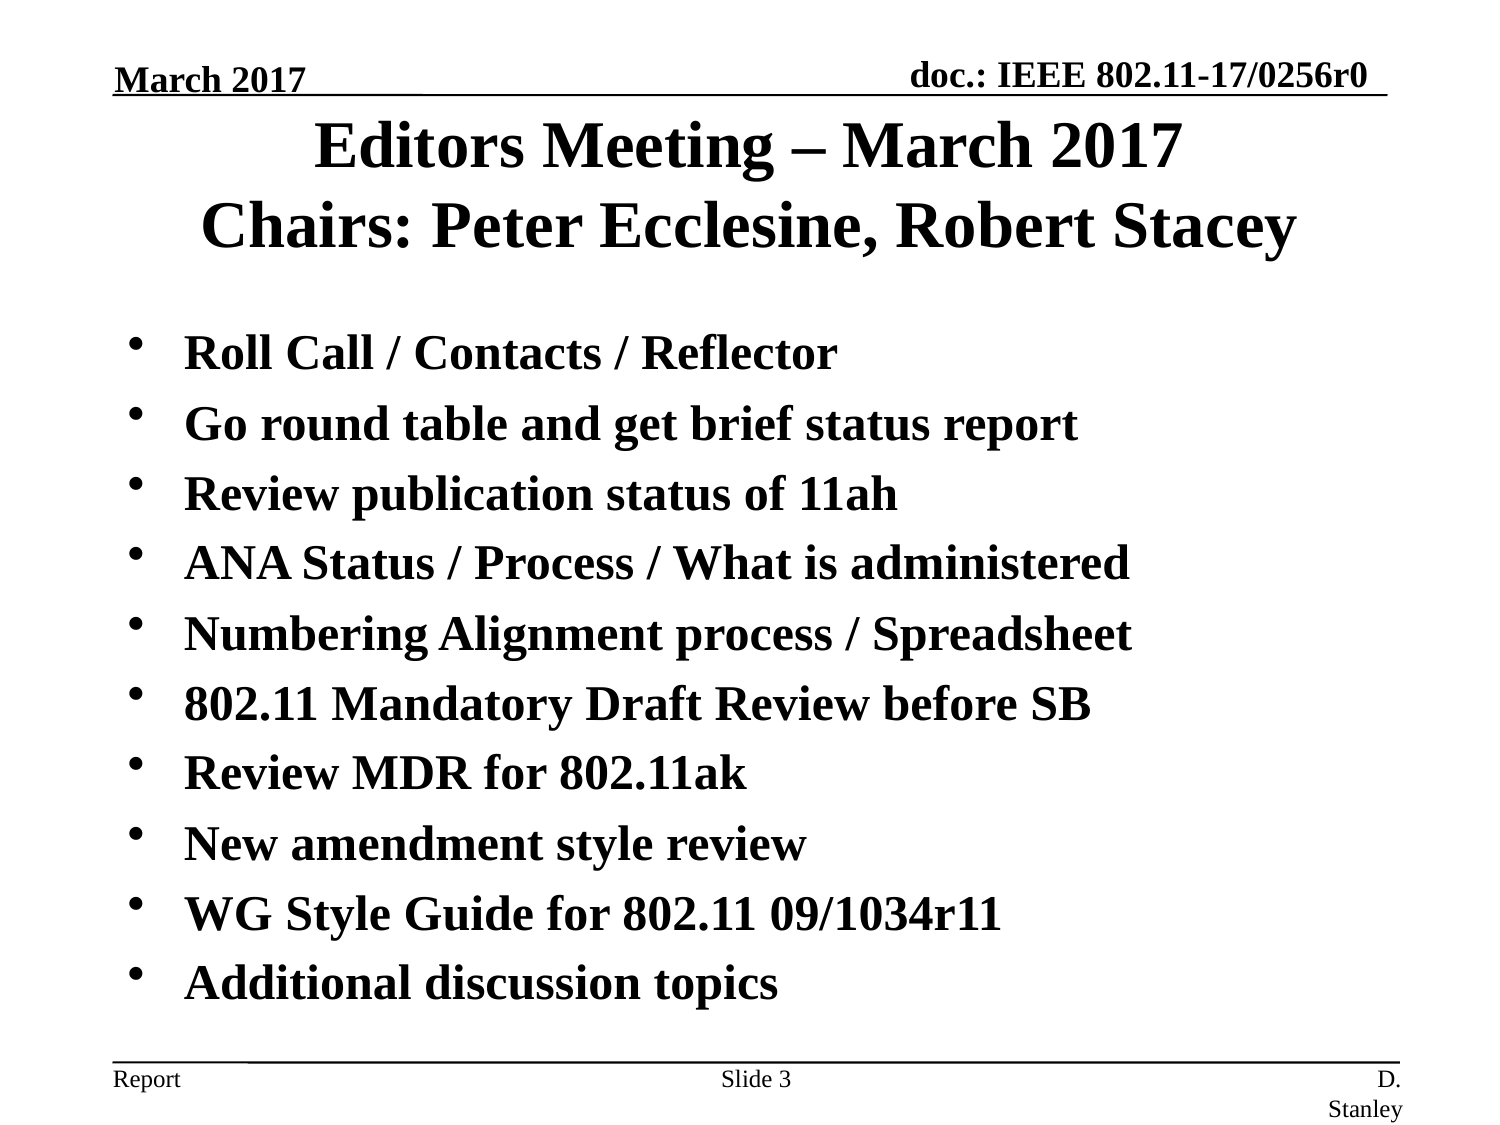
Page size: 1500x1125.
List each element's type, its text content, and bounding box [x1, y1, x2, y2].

list Roll Call / Contacts / Reflector Go round table and get brief status report Review publication status of 11ah ANA Status / Process / What is administered Numbering Alignment process / Spreadsheet 802.11 Mandatory Draft Review before SB Review MDR for 802.11ak New amendment style review WG Style Guide for 802.11 09/1034r11 Additional discussion topics [112, 312, 1475, 1000]
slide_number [114, 54, 335, 100]
title Editors Meeting – March 2017 Chairs: Peter Ecclesine, Robert Stacey [112, 125, 1388, 238]
footer D. Stanley, HP Enterprise [1325, 1062, 1402, 1093]
slide_number Slide 3 [721, 1062, 792, 1093]
